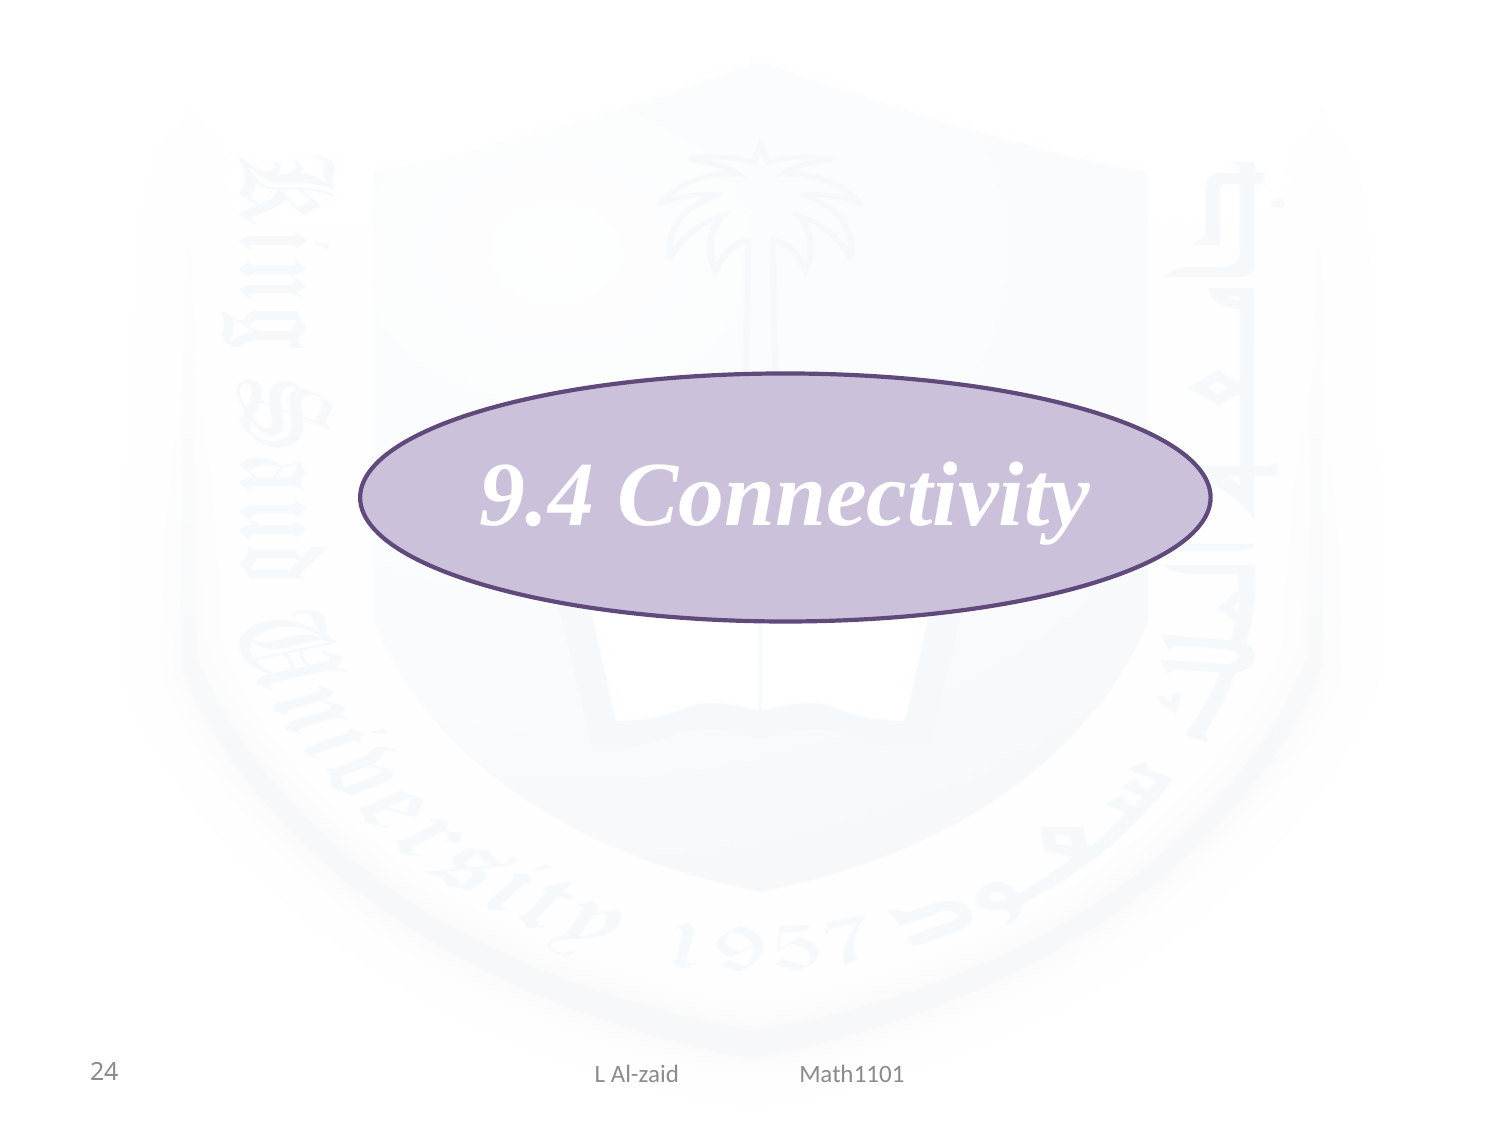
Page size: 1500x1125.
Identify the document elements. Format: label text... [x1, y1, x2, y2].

text_box [591, 610, 980, 624]
title 9.4 Connectivity [148, 368, 1424, 610]
slide_number 24 [75, 1042, 425, 1103]
footer L Al-zaid Math1101 [512, 1042, 988, 1103]
